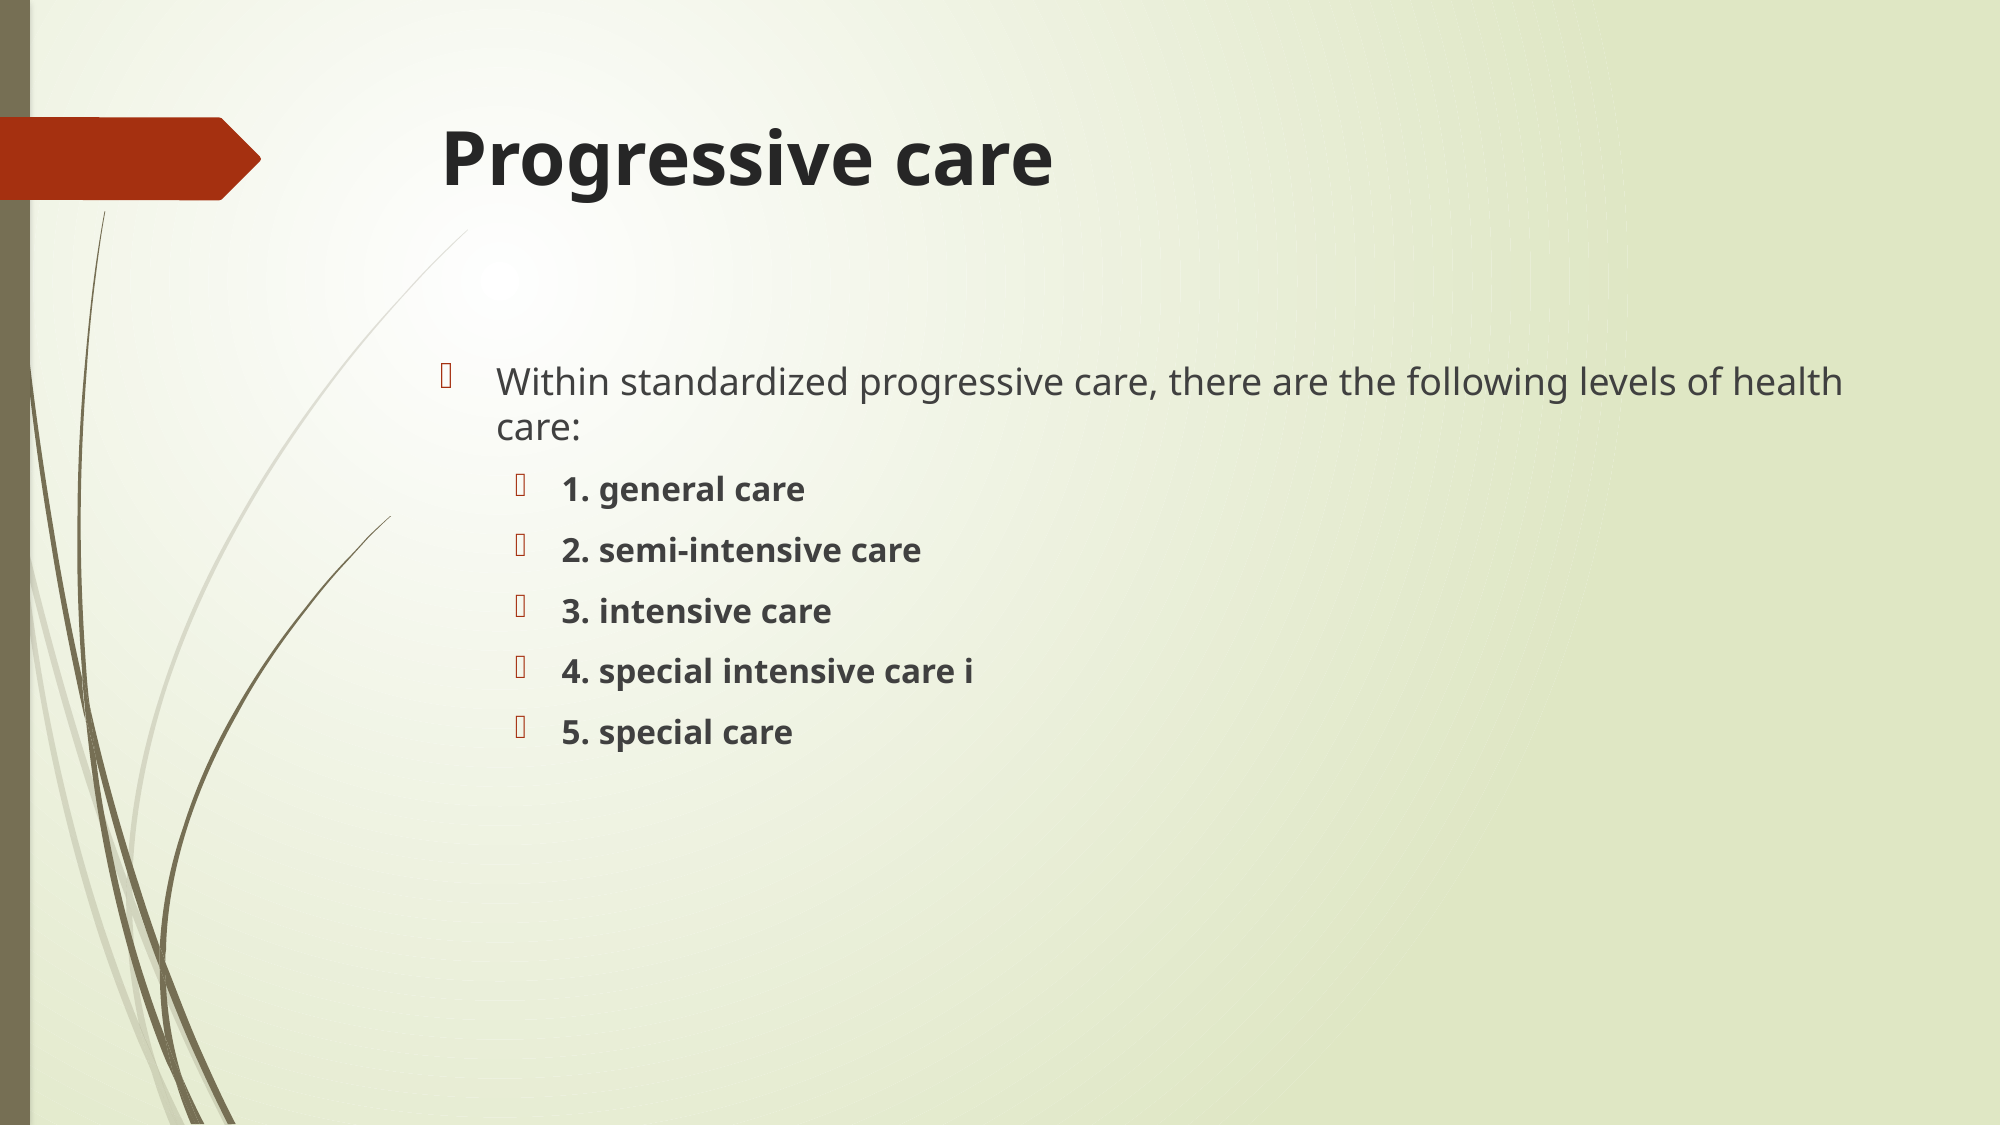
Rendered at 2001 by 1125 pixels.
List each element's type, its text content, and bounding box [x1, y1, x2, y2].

title Progressive care [425, 102, 1888, 313]
list Within standardized progressive care, there are the following levels of health care: 1. general care 2. semi-intensive care 3. intensive care 4. special intensive care i 5. special care [424, 350, 1888, 970]
